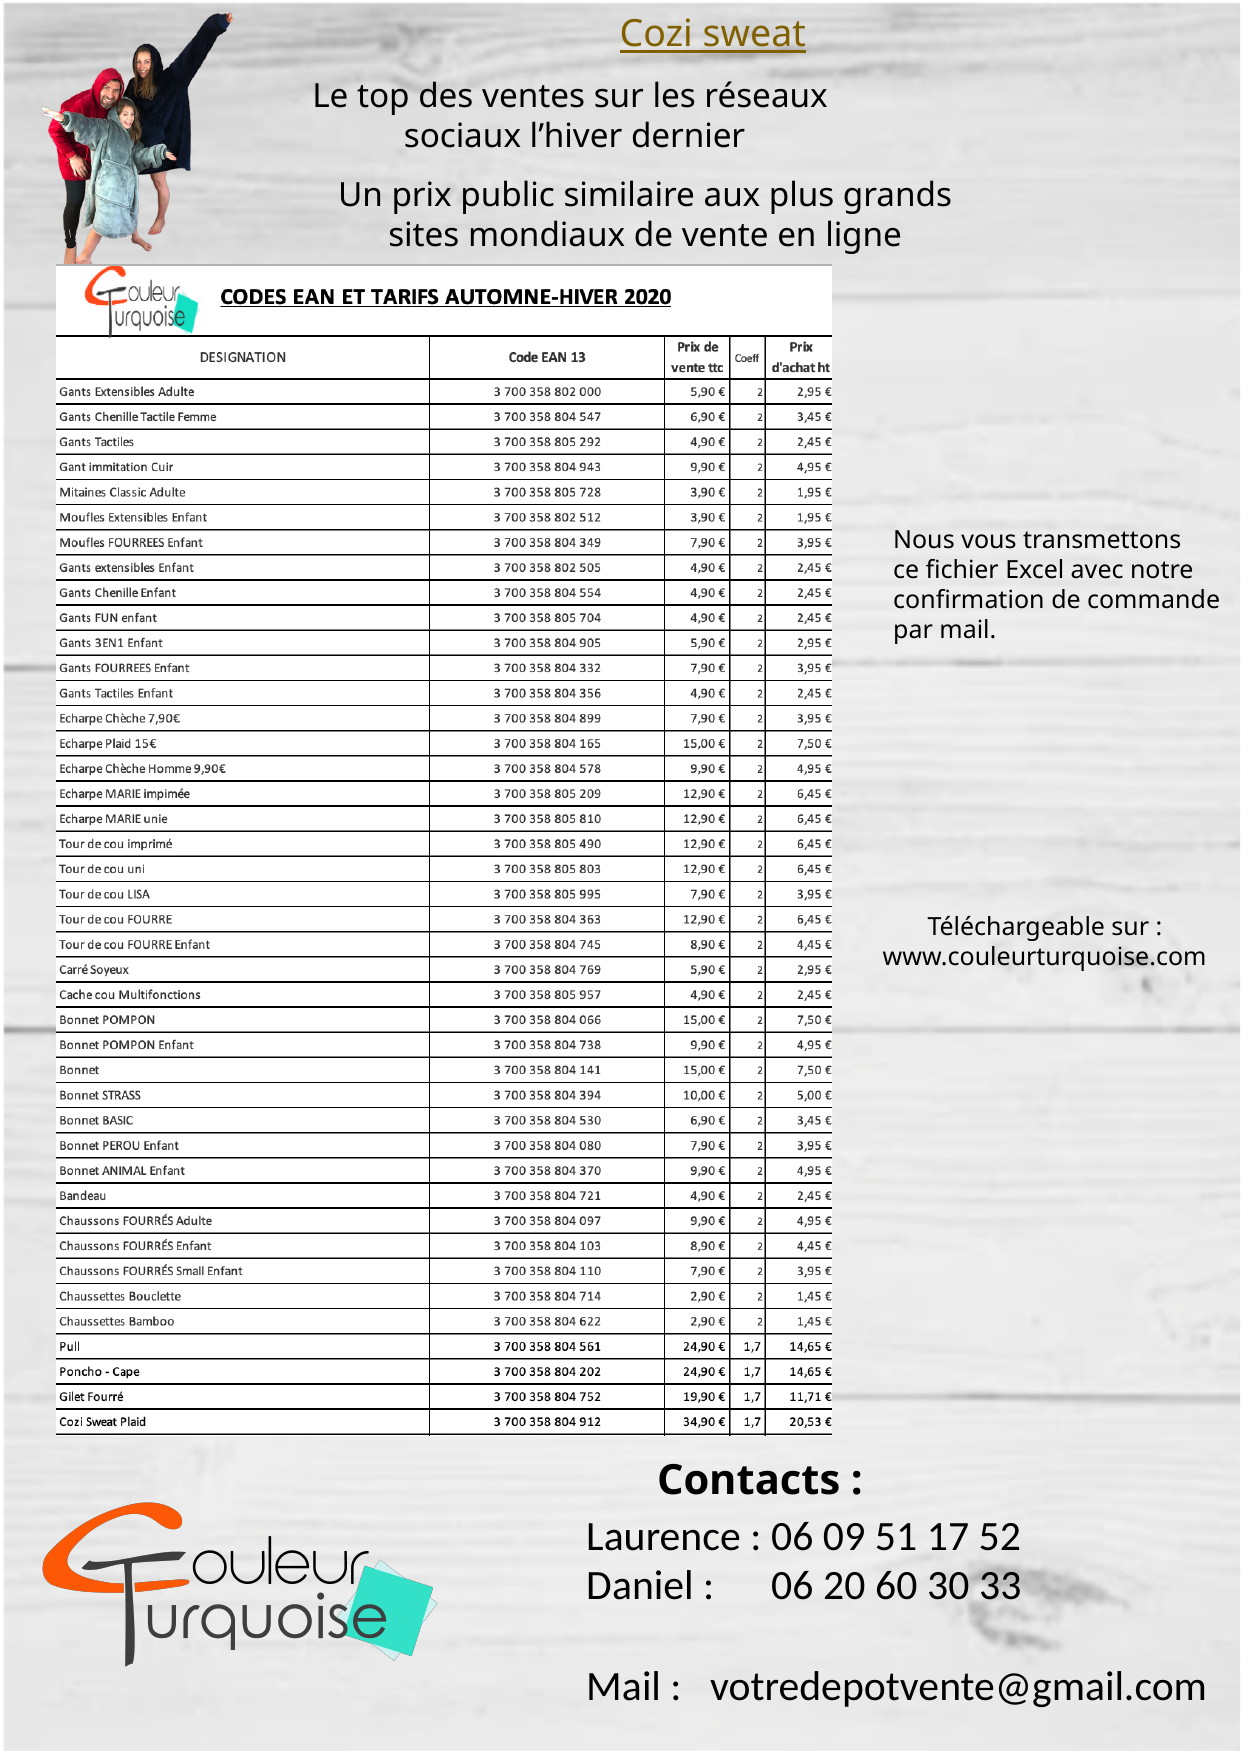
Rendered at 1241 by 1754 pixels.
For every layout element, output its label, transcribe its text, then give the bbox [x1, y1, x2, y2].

text_box Laurence : 06 09 51 17 52 Daniel : 06 20 60 30 33 Mail : votredepotvente@gmail.com [571, 1500, 1223, 1716]
picture [0, 2, 1241, 1749]
text_box Le top des ventes sur les réseaux sociaux l’hiver dernier [297, 67, 844, 162]
text_box Cozi sweat [604, 2, 821, 62]
text_box Un prix public similaire aux plus grands sites mondiaux de vente en ligne [323, 166, 968, 254]
